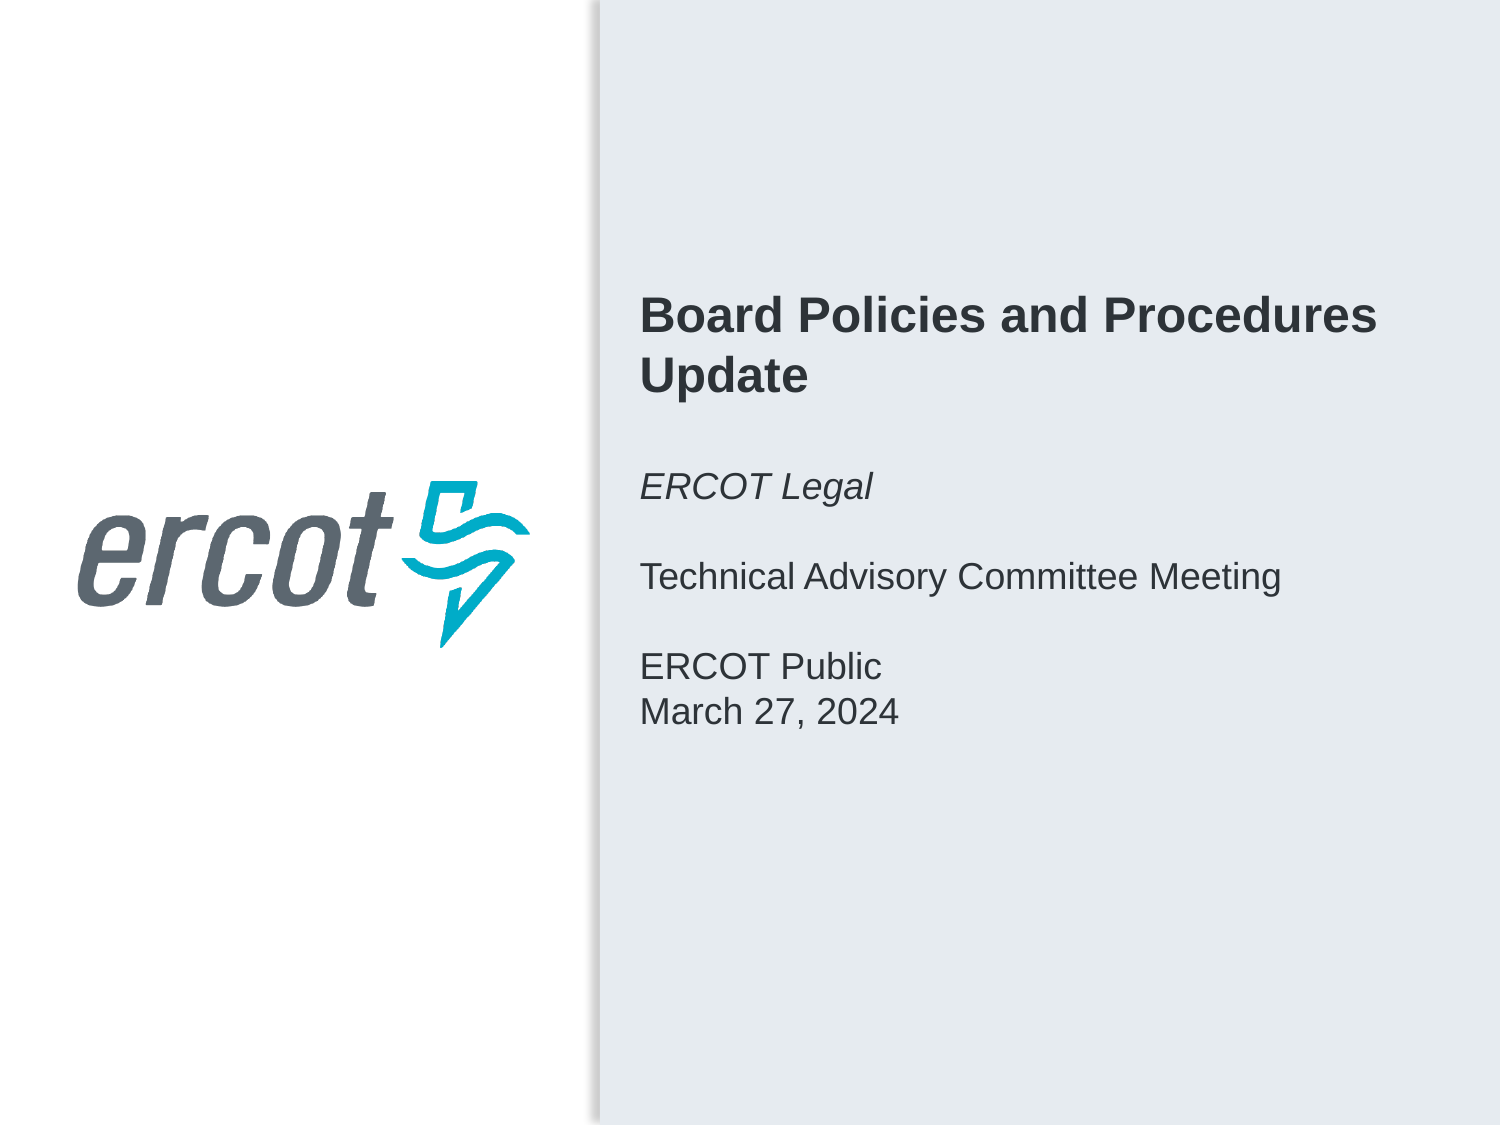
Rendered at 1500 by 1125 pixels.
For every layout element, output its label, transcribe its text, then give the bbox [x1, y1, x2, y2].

text_box Board Policies and Procedures Update ERCOT Legal Technical Advisory Committee Meeting ERCOT Public March 27, 2024 [624, 274, 1490, 785]
picture [68, 471, 538, 654]
